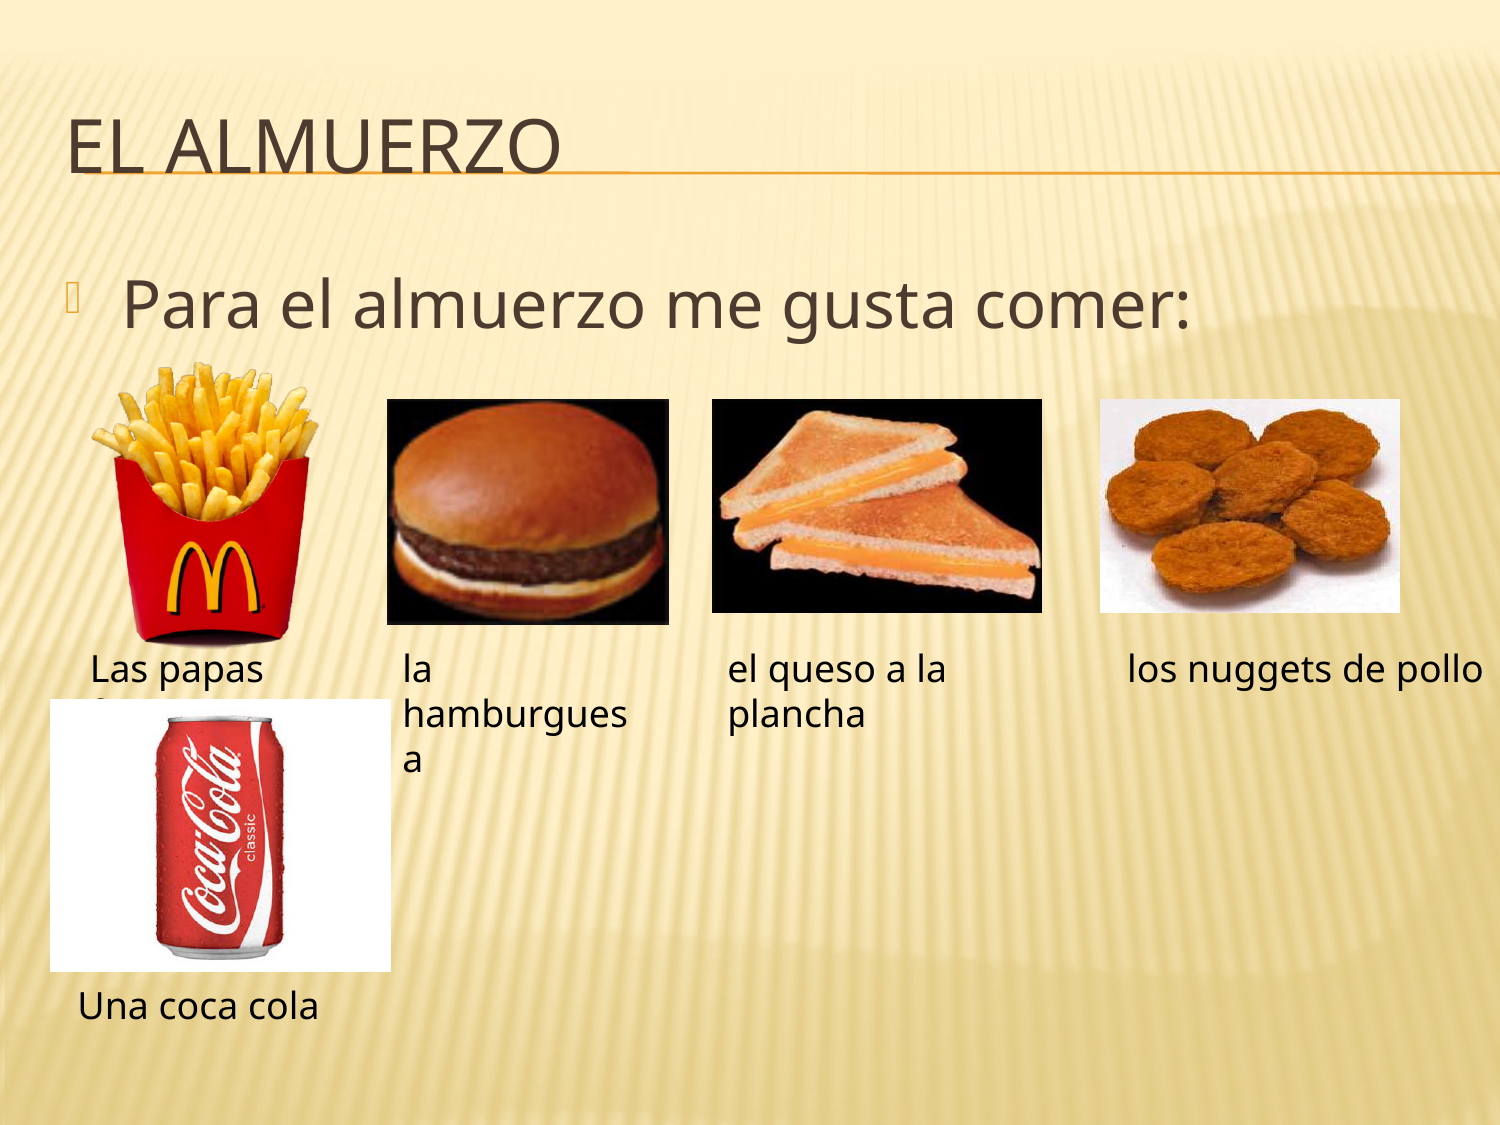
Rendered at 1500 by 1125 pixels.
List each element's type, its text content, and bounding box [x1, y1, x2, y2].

text_box Las papas fritas [74, 637, 375, 697]
list Para el almuerzo me gusta comer: [50, 254, 1475, 998]
picture [49, 699, 391, 972]
picture [87, 362, 319, 651]
text_box Una coca cola [62, 990, 338, 1035]
text_box el queso a la plancha [712, 637, 1063, 743]
picture [1099, 399, 1401, 613]
text_box la hamburguesa [387, 641, 663, 788]
picture [387, 399, 670, 626]
title El Almuerzo [50, 75, 1475, 213]
text_box los nuggets de pollo [1112, 637, 1500, 698]
picture [712, 399, 1043, 613]
